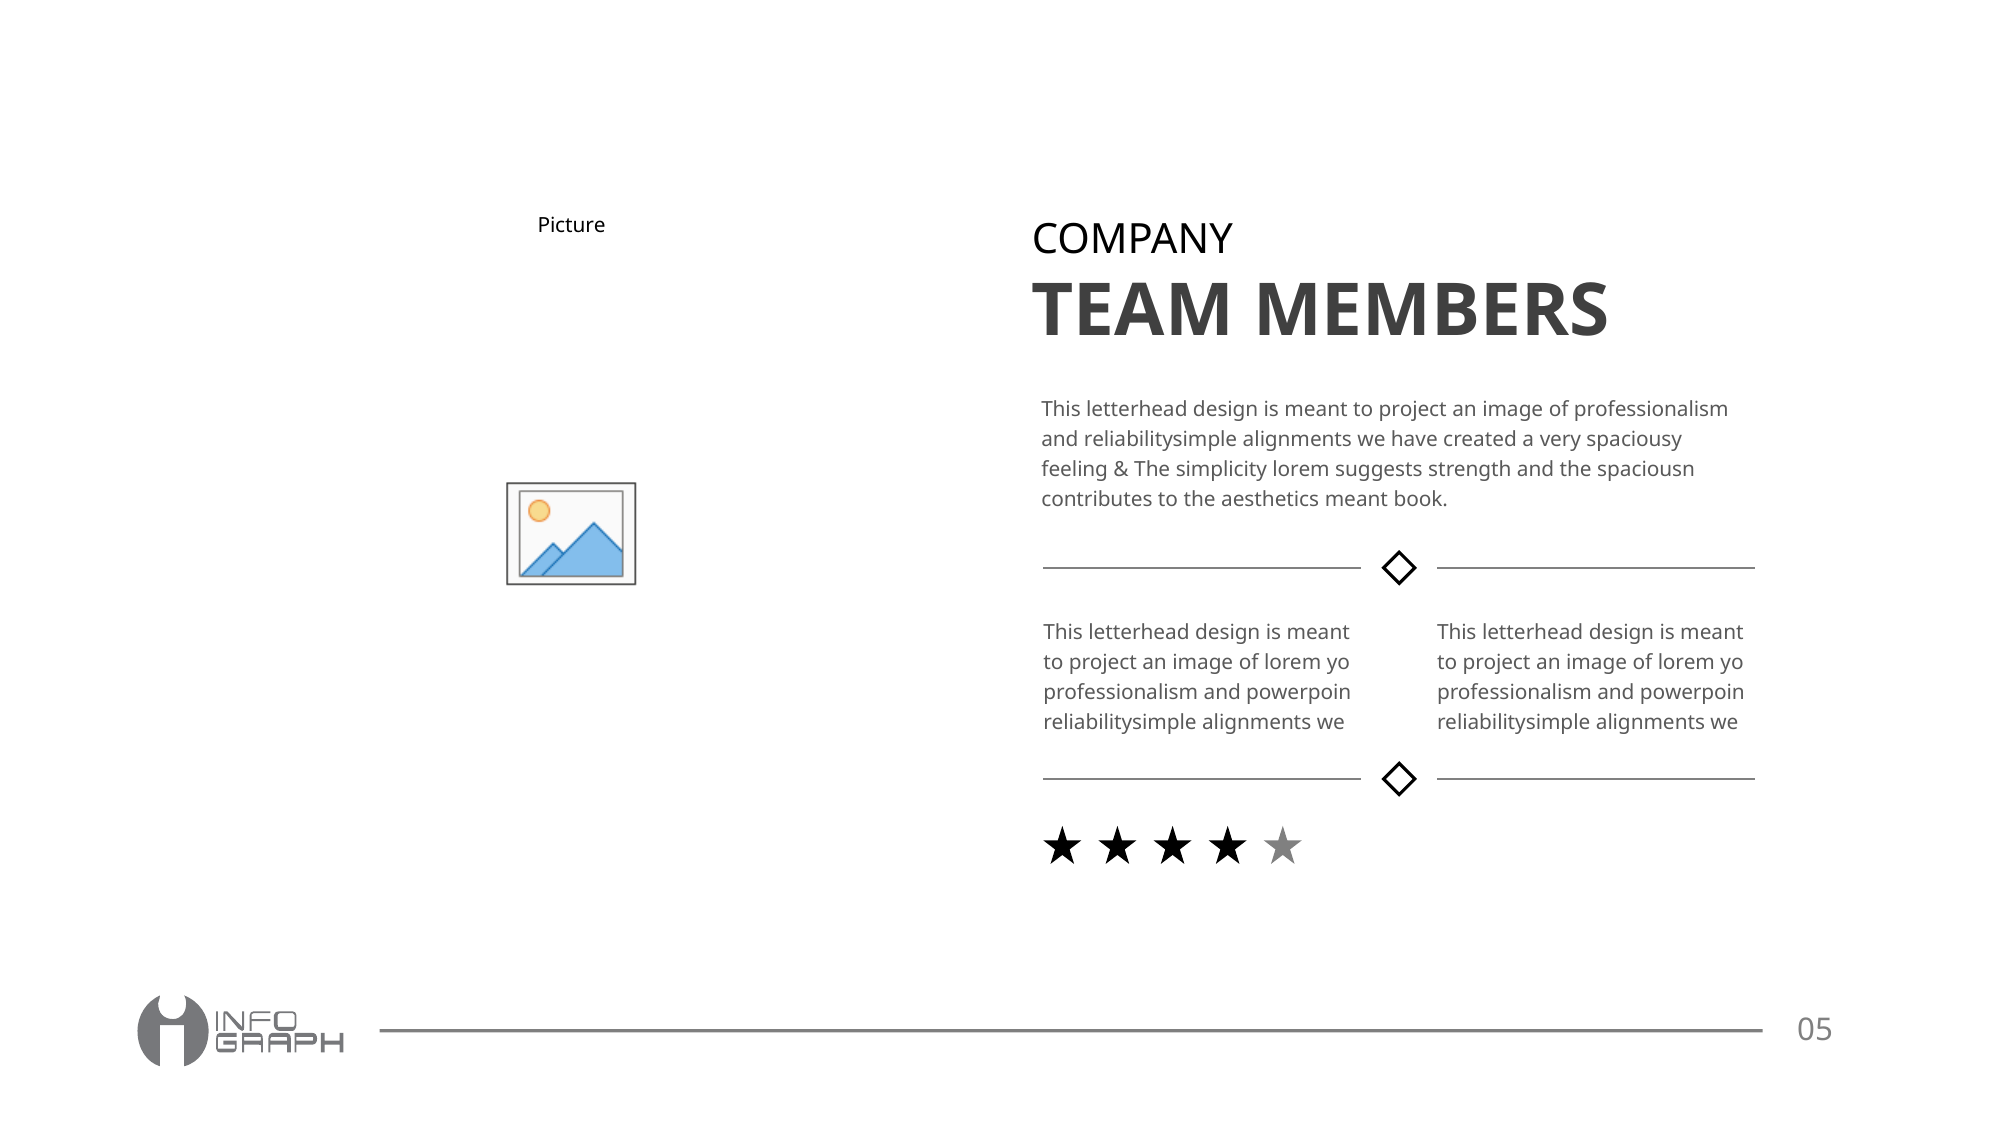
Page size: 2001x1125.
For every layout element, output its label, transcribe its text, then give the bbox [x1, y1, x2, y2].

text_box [1043, 767, 1755, 791]
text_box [1043, 600, 1755, 746]
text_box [1043, 556, 1755, 579]
text_box COMPANY TEAM MEMBERS [1017, 204, 1729, 357]
slide_number 05 [1767, 983, 1863, 1079]
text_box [1043, 825, 1302, 864]
text_box This letterhead design is meant to project an image of professionalism and reliabilitysimple alignments we have created a very spaciousy feeling & The simplicity lorem suggests strength and the spaciousn contributes to the aesthetics meant book. [1041, 382, 1753, 519]
picture [244, 204, 899, 865]
